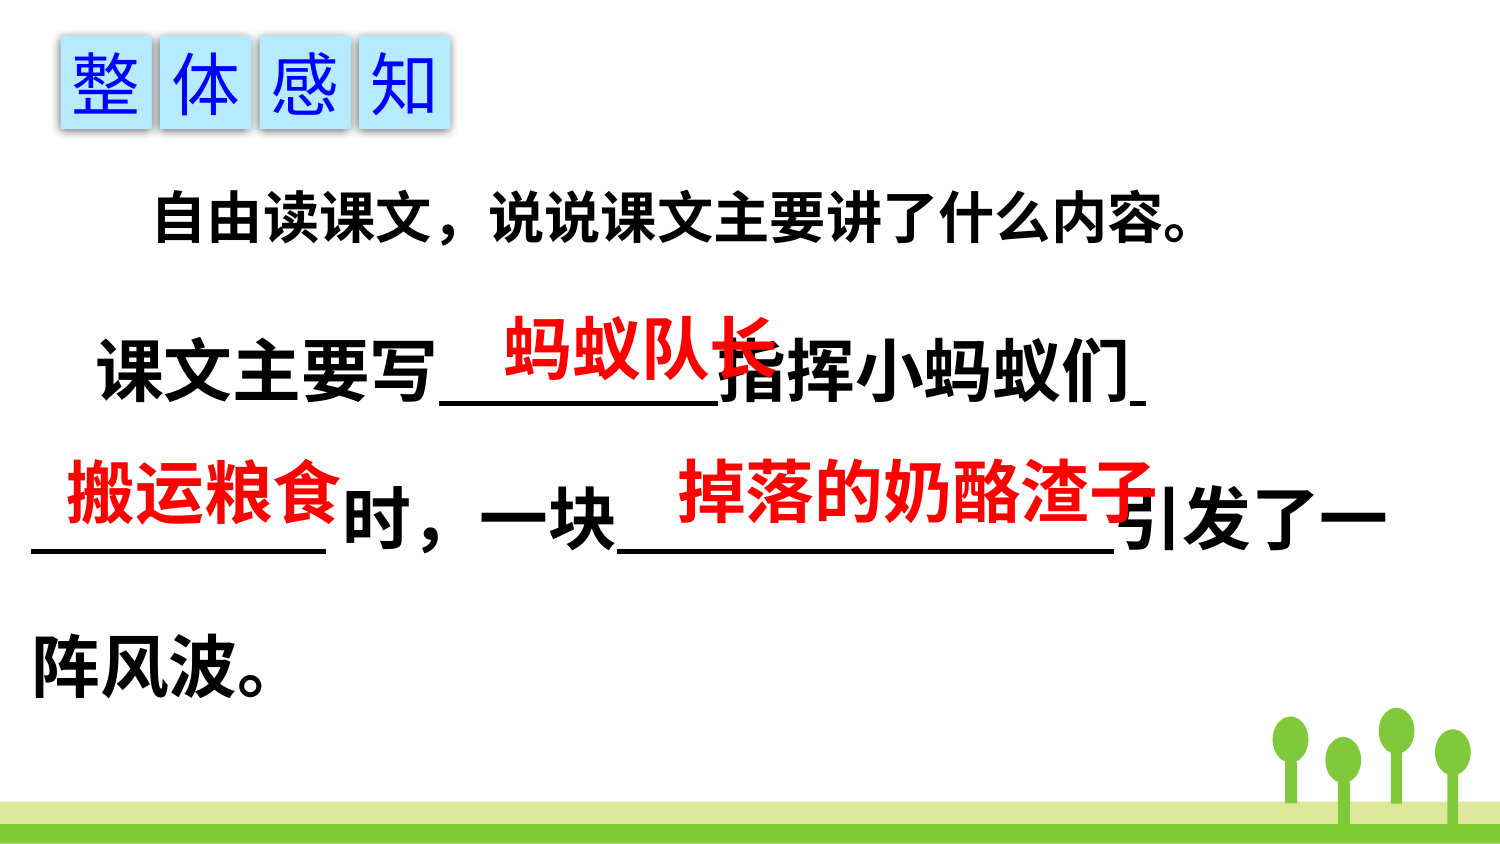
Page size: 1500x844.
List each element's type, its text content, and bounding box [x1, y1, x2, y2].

picture [0, 0, 1500, 801]
text_box 课文主要写 指挥小蚂蚁们 时，一块 引发了一阵风波。 [20, 255, 1444, 713]
text_box 感 [259, 35, 352, 130]
text_box 蚂蚁队长 [492, 299, 856, 394]
text_box 知 [359, 35, 451, 130]
text_box 掉落的奶酪渣子 [665, 443, 1214, 537]
text_box 搬运粮食 [55, 444, 419, 538]
text_box 自由读课文，说说课文主要讲了什么内容。 [139, 162, 1459, 256]
text_box 整 [60, 35, 153, 130]
text_box 体 [159, 35, 252, 130]
